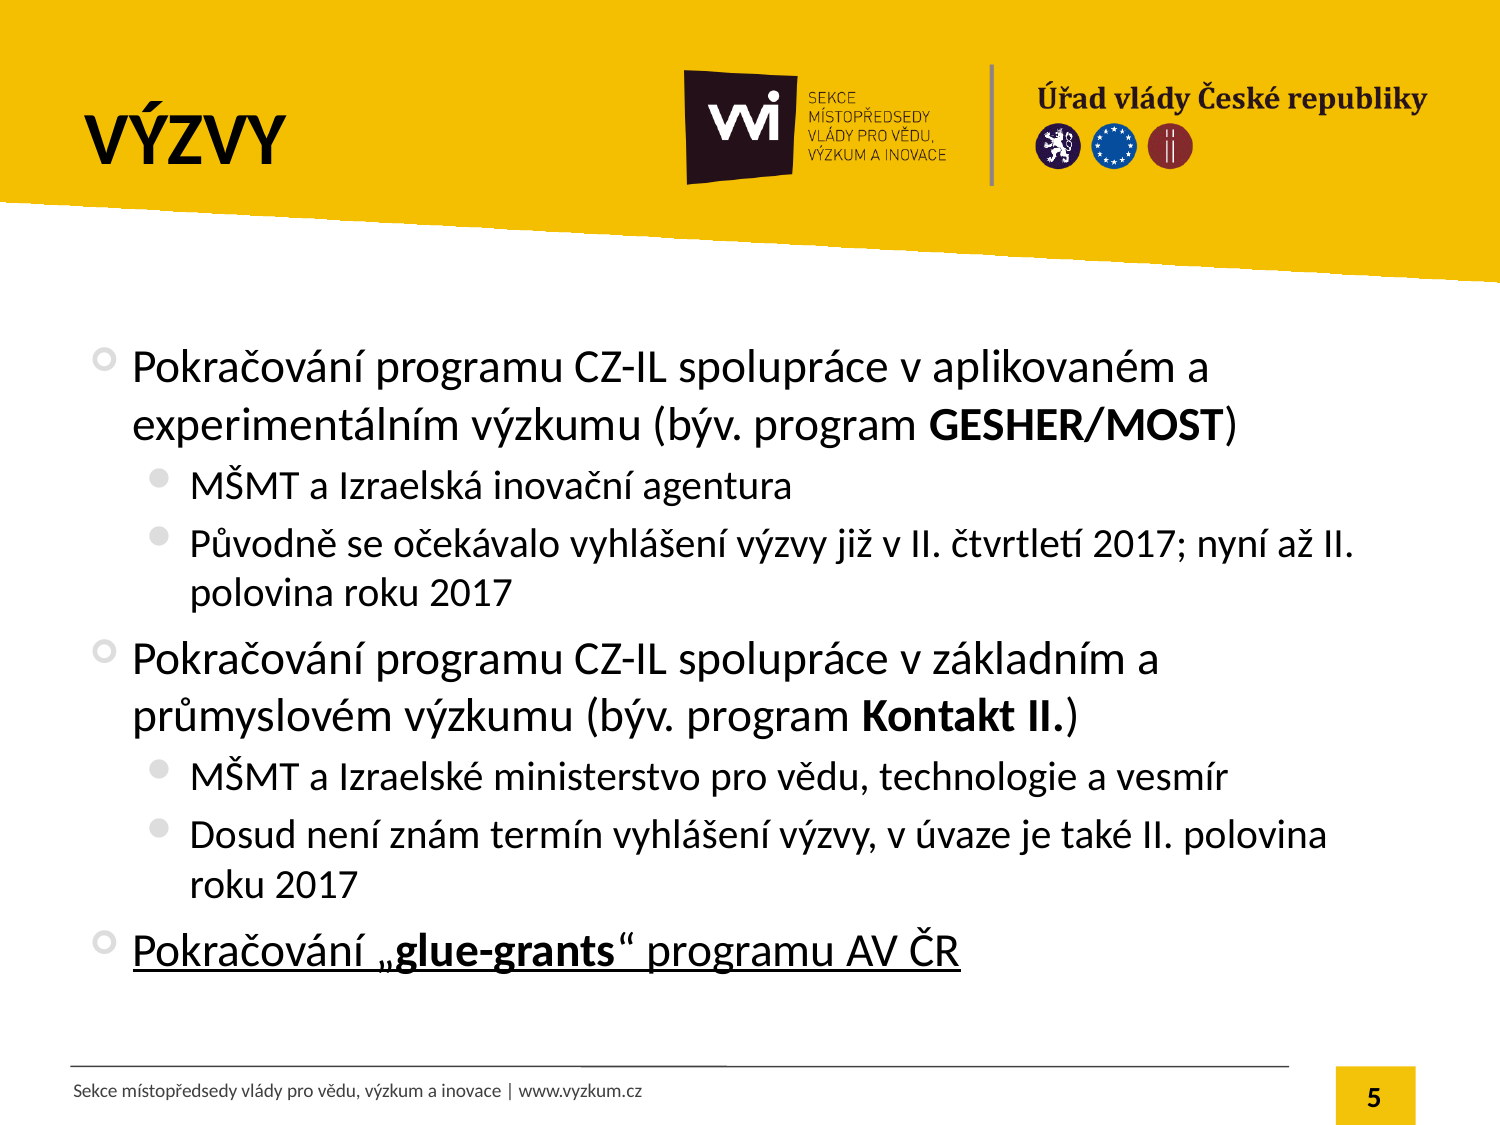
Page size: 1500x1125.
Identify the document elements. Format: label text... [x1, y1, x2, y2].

slide_number 5 [1324, 1066, 1425, 1125]
list Pokračování programu CZ-IL spolupráce v aplikovaném a experimentálním výzkumu (býv. program GESHER/MOST) MŠMT a Izraelská inovační agentura Původně se očekávalo vyhlášení výzvy již v II. čtvrtletí 2017; nyní až II. polovina roku 2017 Pokračování programu CZ-IL spolupráce v základním a průmyslovém výzkumu (býv. program Kontakt II.) MŠMT a Izraelské ministerstvo pro vědu, technologie a vesmír Dosud není znám termín vyhlášení výzvy, v úvaze je také II. polovina roku 2017 Pokračování „glue-grants“ programu AV ČR [75, 328, 1418, 985]
picture [0, 0, 1500, 284]
title Výzvy [70, 105, 727, 188]
